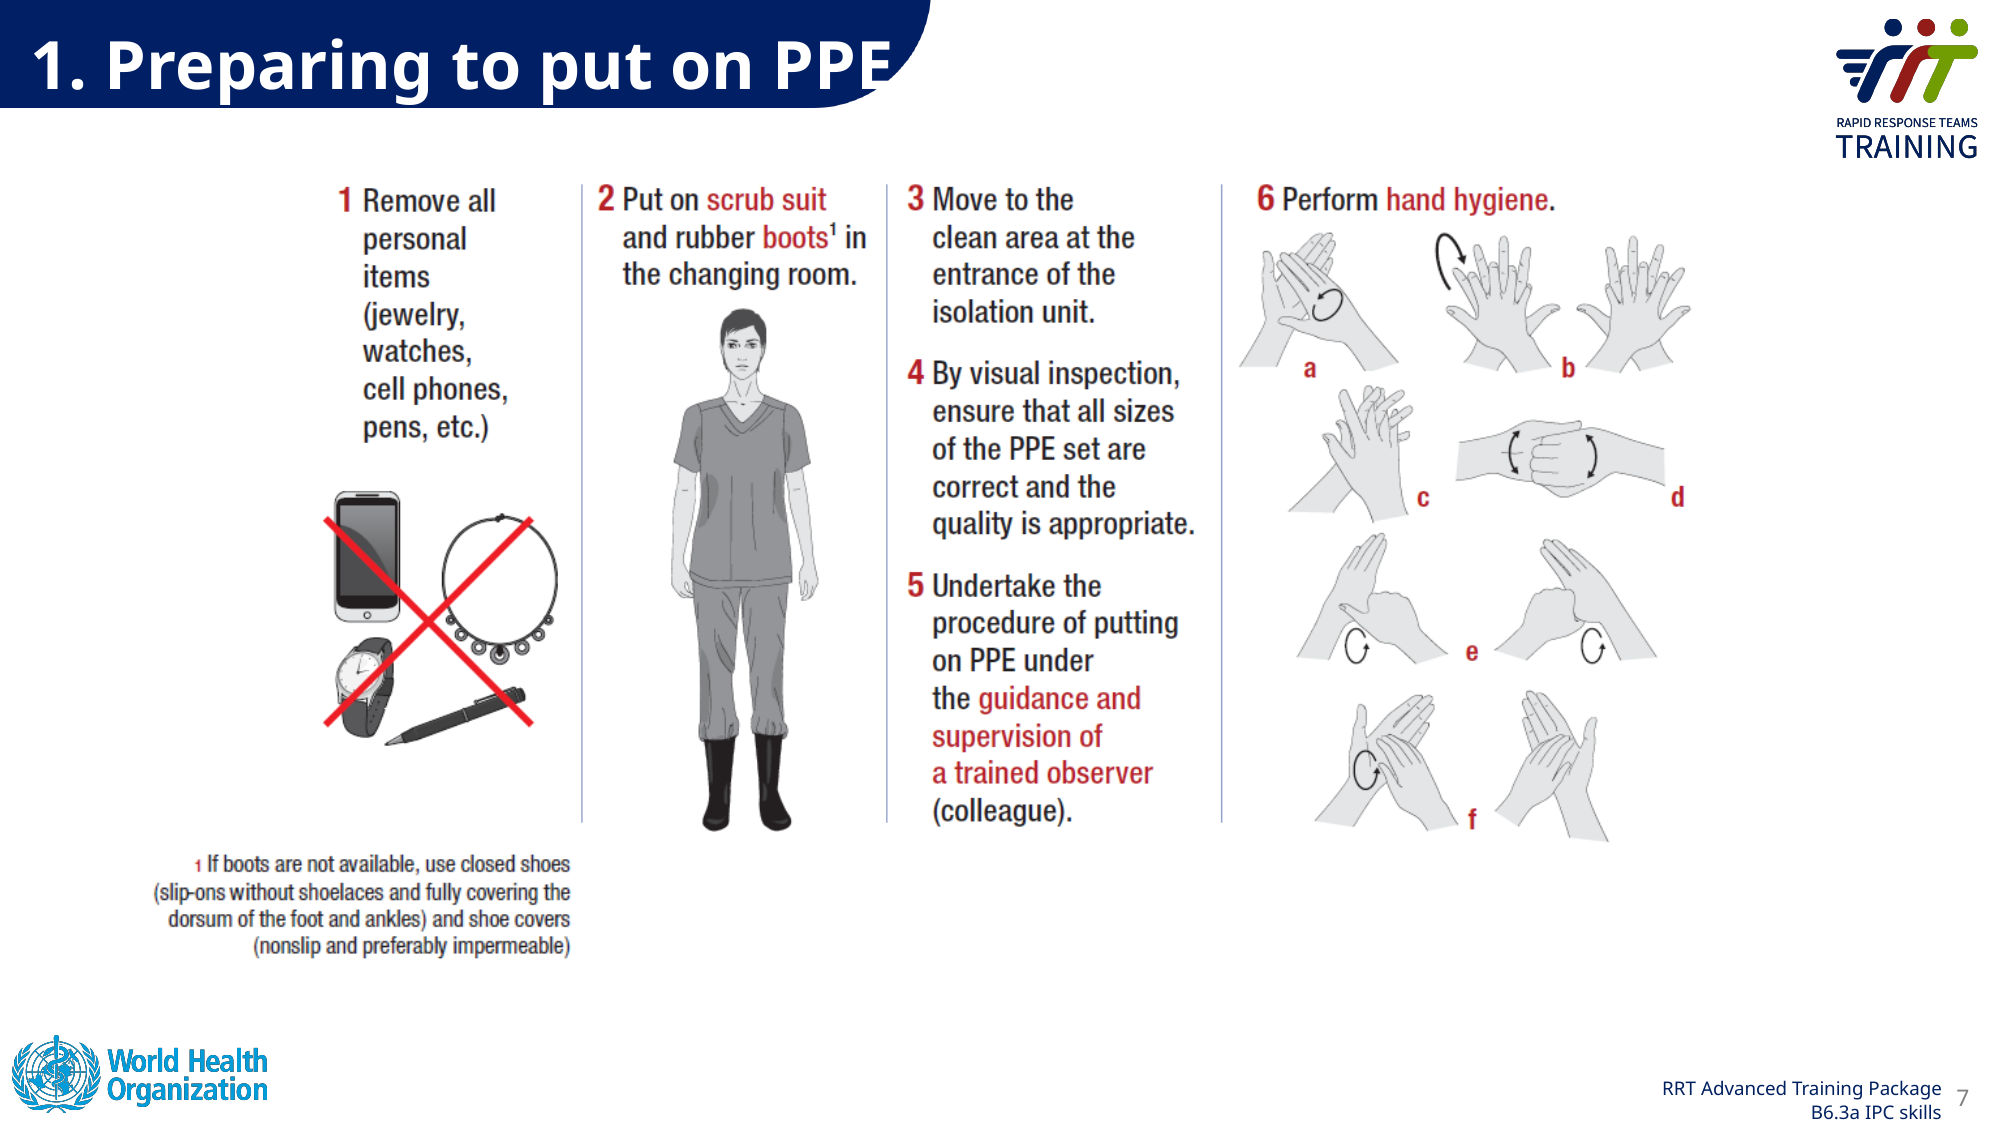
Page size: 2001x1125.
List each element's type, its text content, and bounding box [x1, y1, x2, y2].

picture [50, 1108, 62, 1113]
picture [46, 1056, 54, 1062]
picture [40, 1062, 47, 1070]
picture [120, 174, 1744, 979]
picture [12, 1083, 48, 1113]
picture [71, 1053, 90, 1091]
picture [24, 1054, 36, 1087]
picture [59, 1035, 267, 1113]
text_box 1. Preparing to put on PPE [22, 15, 1490, 122]
picture [12, 1035, 54, 1068]
picture [36, 1088, 78, 1105]
picture [1835, 19, 1978, 167]
picture [34, 1054, 43, 1078]
picture [30, 1083, 37, 1091]
picture [0, 0, 931, 108]
picture [22, 1062, 26, 1077]
